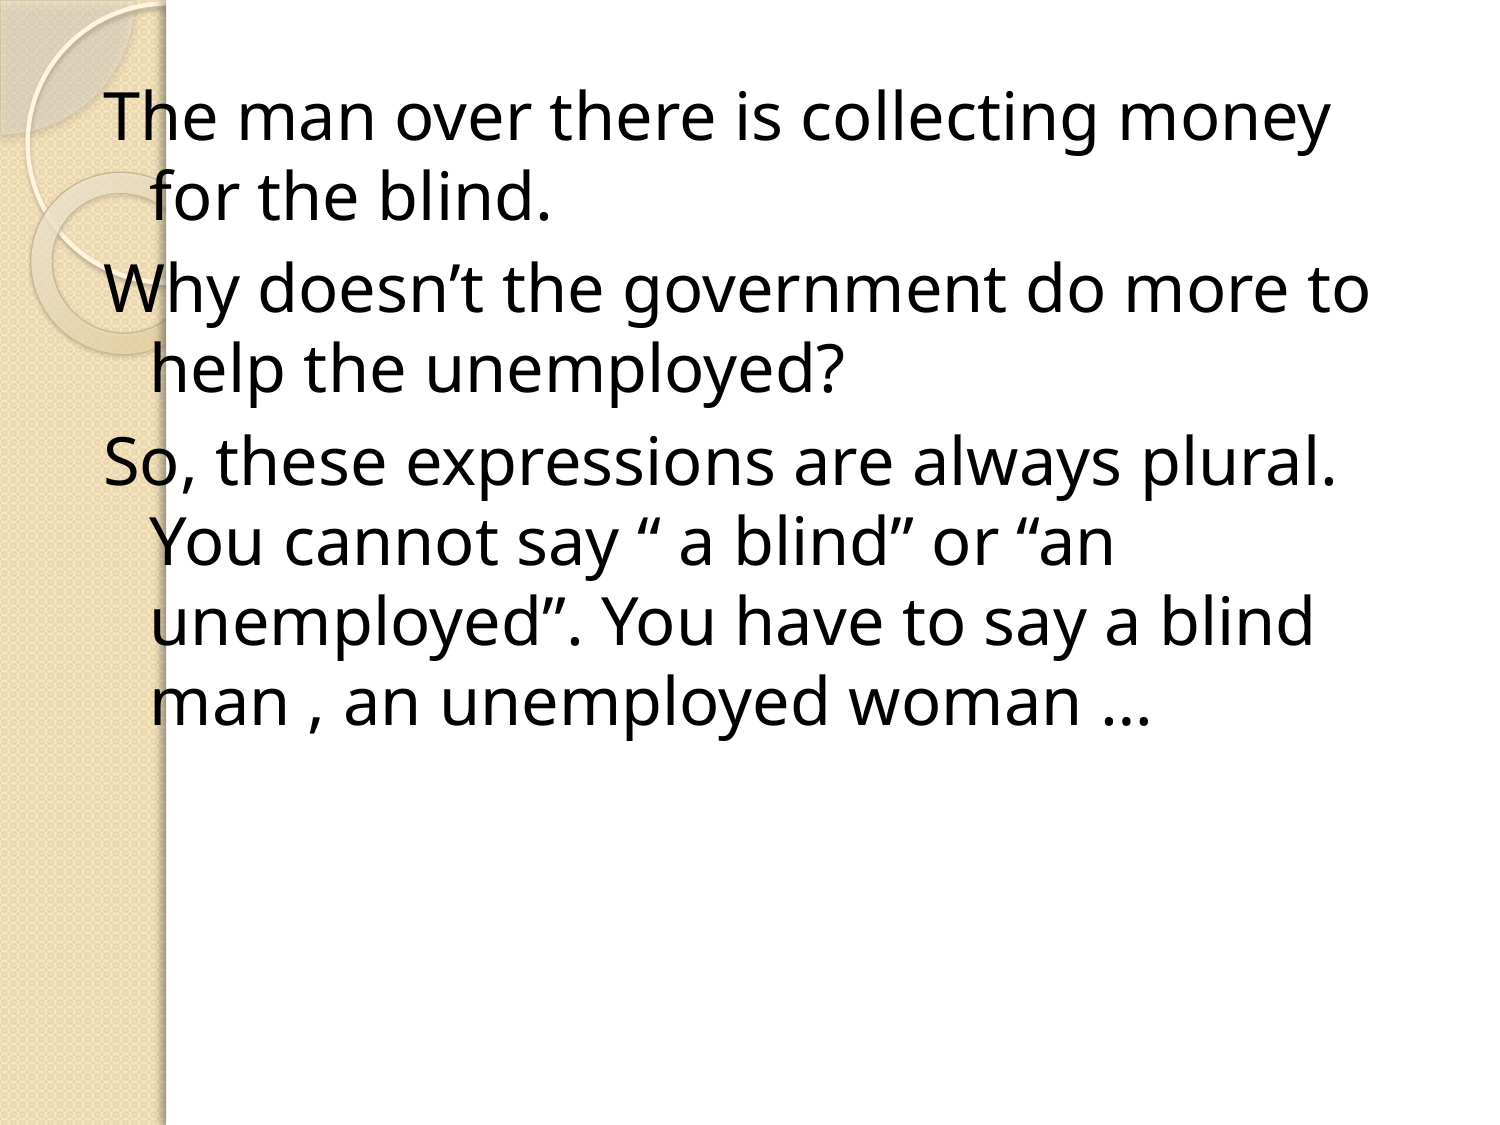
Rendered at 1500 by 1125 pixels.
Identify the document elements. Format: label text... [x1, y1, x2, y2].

list The man over there is collecting money for the blind. Why doesn’t the government do more to help the unemployed? So, these expressions are always plural. You cannot say “ a blind” or “an unemployed”. You have to say a blind man , an unemployed woman … [75, 66, 1425, 1005]
